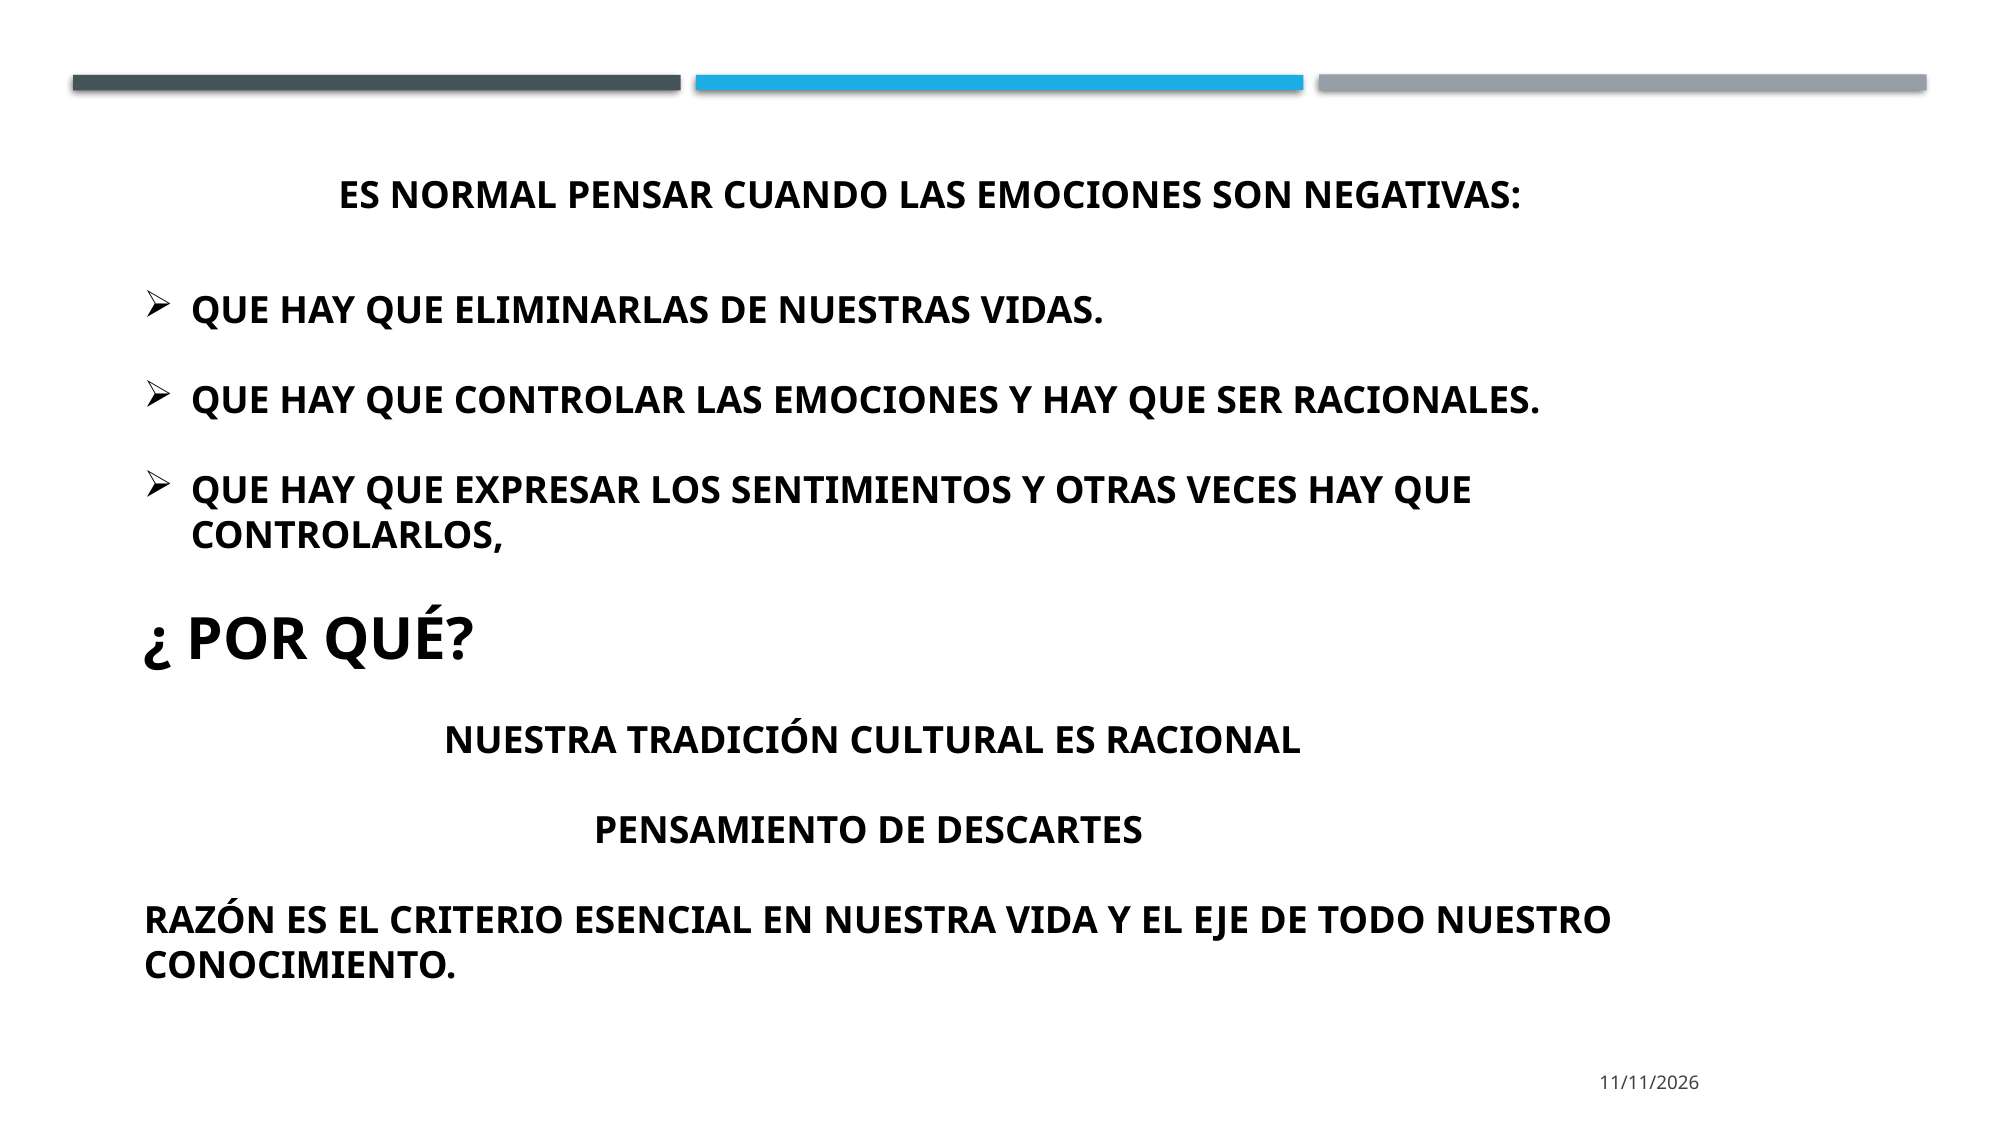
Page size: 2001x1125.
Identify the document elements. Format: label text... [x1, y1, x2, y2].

text_box ES NORMAL PENSAR CUANDO LAS EMOCIONES SON NEGATIVAS: [323, 163, 1634, 224]
text_box QUE HAY QUE ELIMINARLAS DE NUESTRAS VIDAS. QUE HAY QUE CONTROLAR LAS EMOCIONES Y HAY QUE SER RACIONALES. QUE HAY QUE EXPRESAR LOS SENTIMIENTOS Y OTRAS VECES HAY QUE CONTROLARLOS, ¿ POR QUÉ? NUESTRA TRADICIÓN CULTURAL ES RACIONAL PENSAMIENTO DE DESCARTES RAZÓN ES EL CRITERIO ESENCIAL EN NUESTRA VIDA Y EL EJE DE TODO NUESTRO CONOCIMIENTO. [129, 279, 1684, 994]
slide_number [1247, 1053, 1715, 1114]
